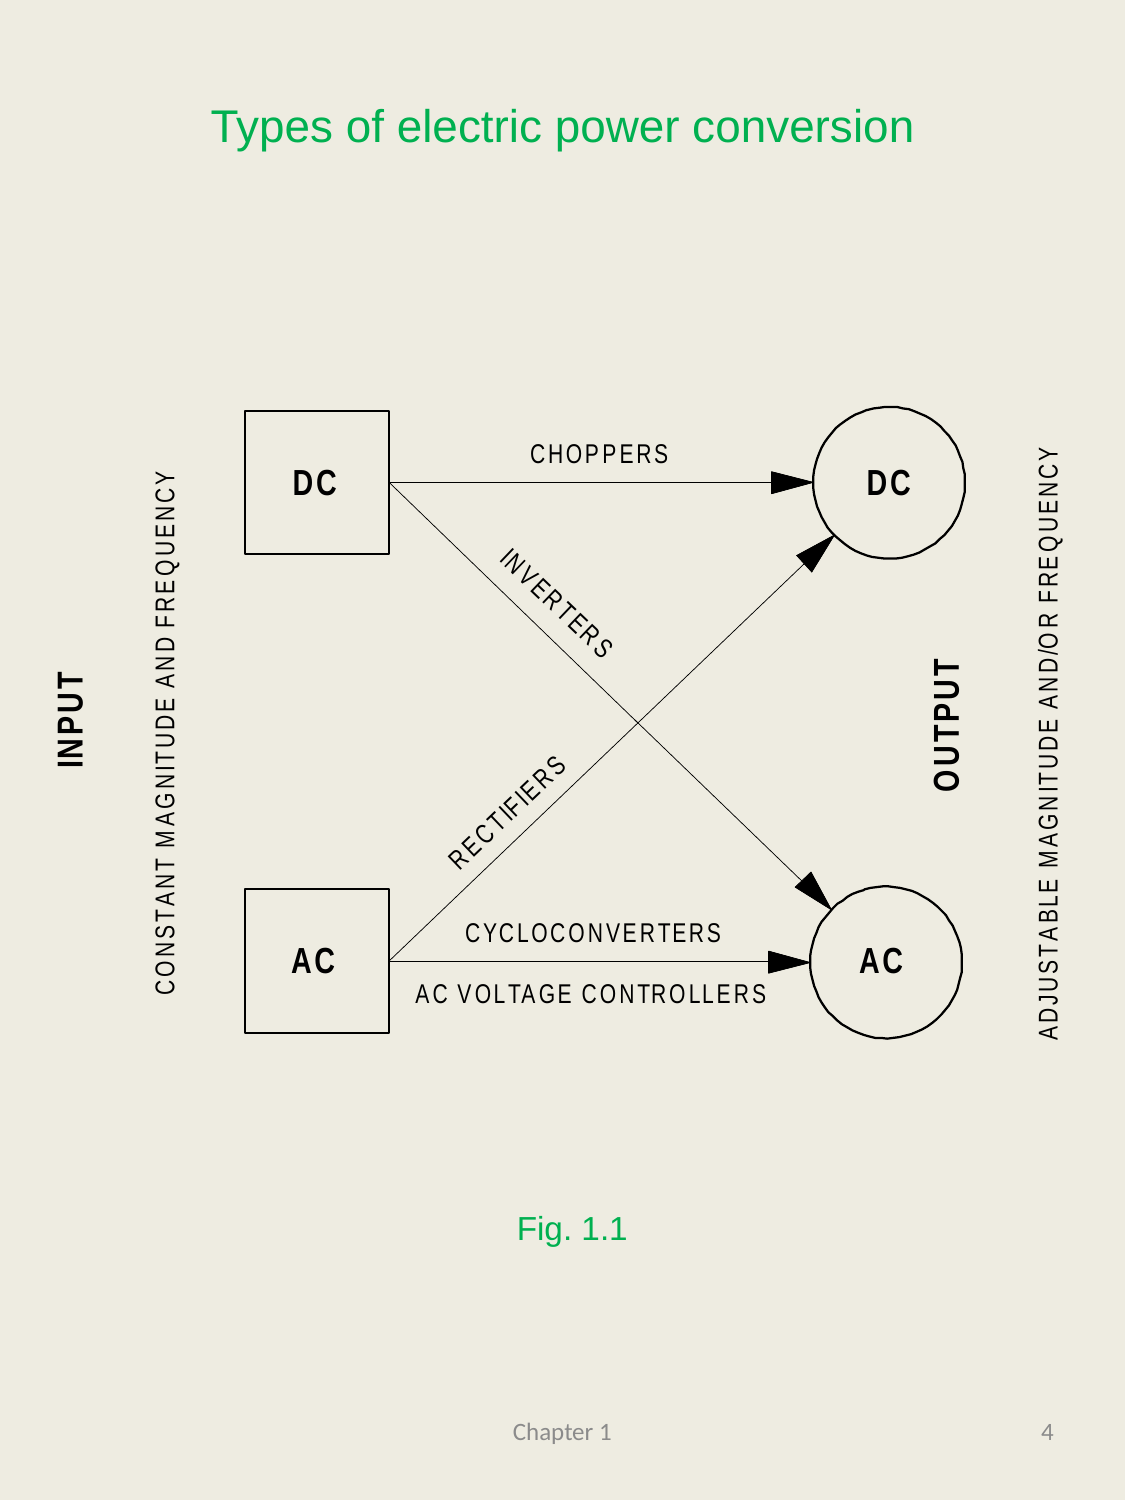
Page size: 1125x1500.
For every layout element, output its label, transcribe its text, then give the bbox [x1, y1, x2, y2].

title Types of electric power conversion [56, 60, 1069, 188]
footer Chapter 1 [384, 1390, 741, 1471]
slide_number 4 [806, 1390, 1069, 1471]
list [49, 362, 1063, 1087]
text_box Fig. 1.1 [501, 1199, 652, 1255]
